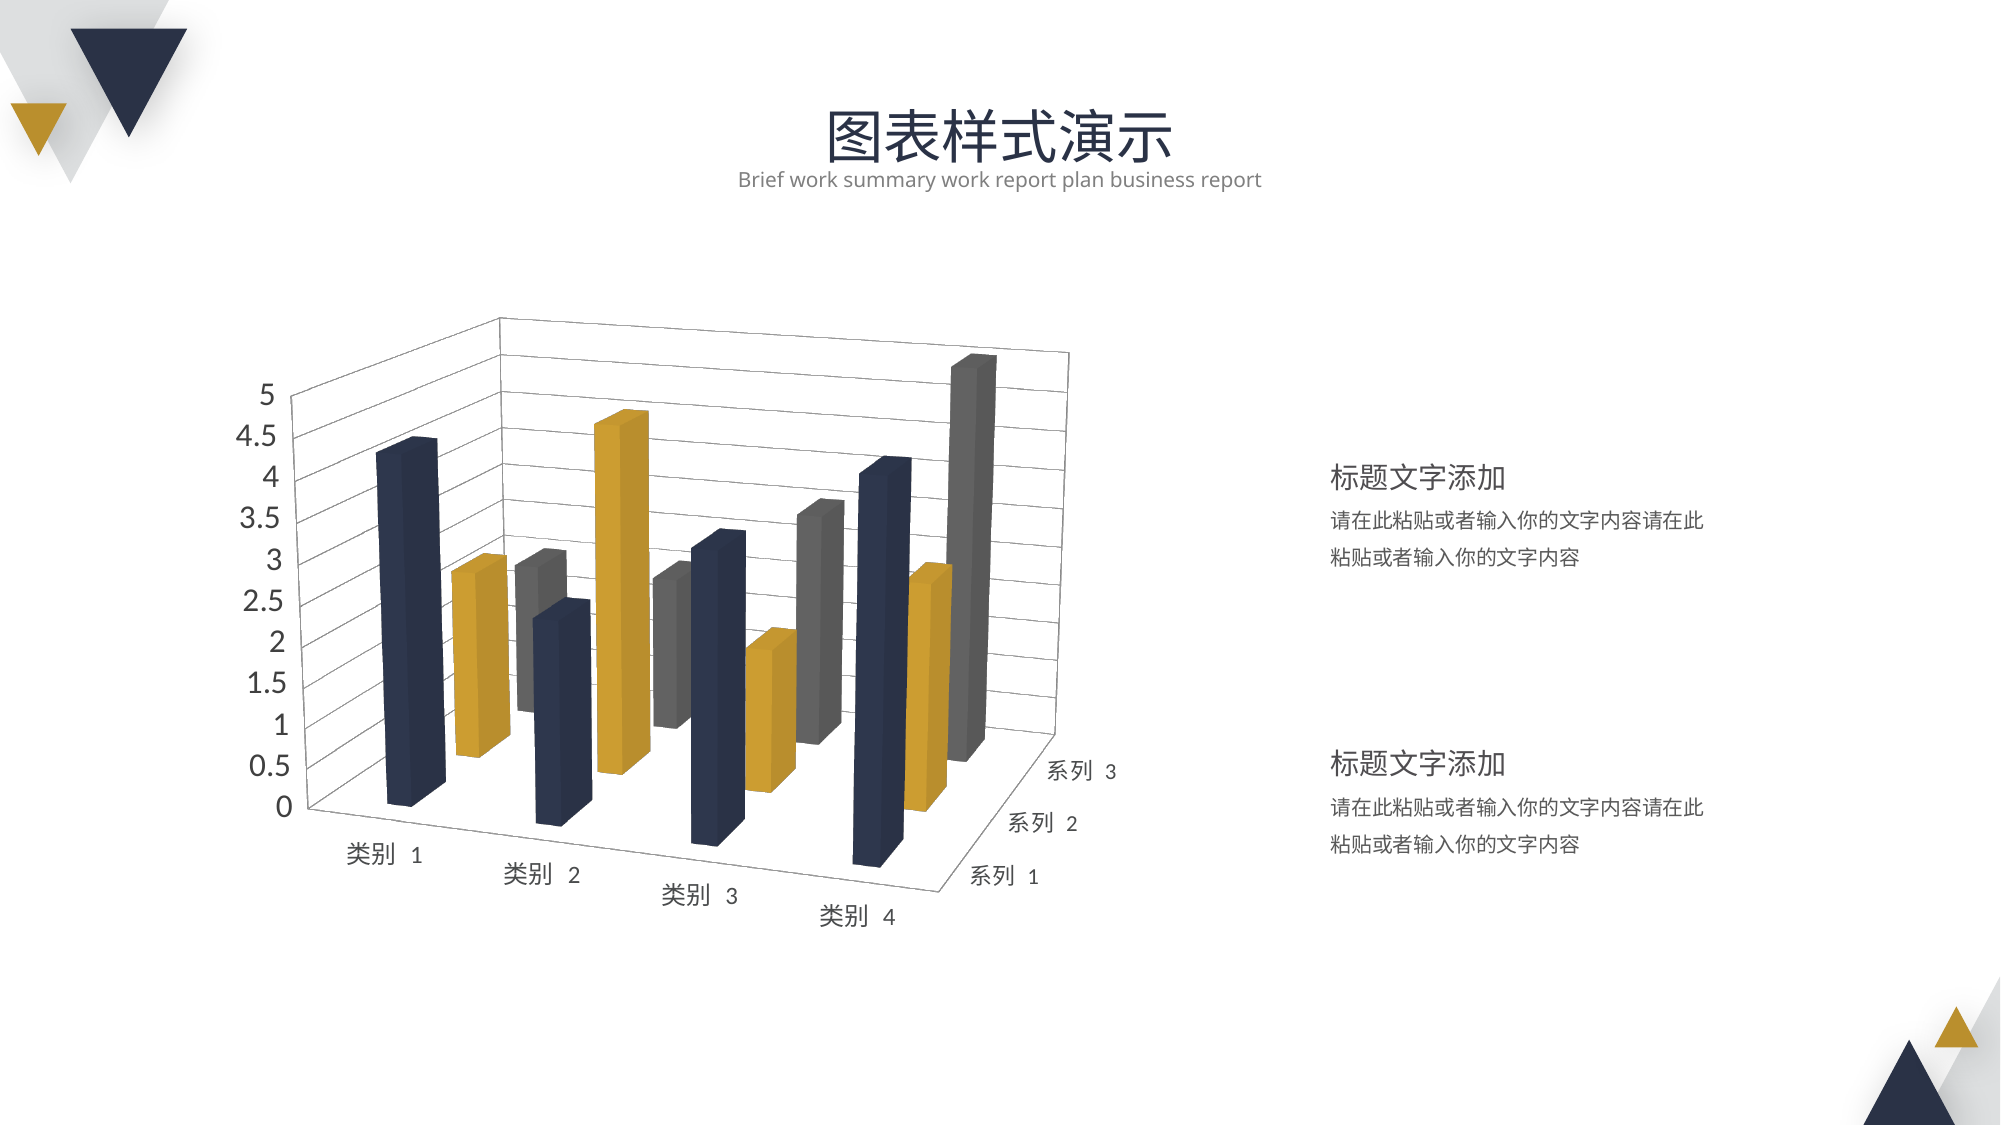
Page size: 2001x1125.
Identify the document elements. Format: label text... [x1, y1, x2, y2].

text_box 标题文字添加 [1315, 434, 1646, 487]
text_box 请在此粘贴或者输入你的文字内容请在此粘贴或者输入你的文字内容 [1315, 774, 1730, 867]
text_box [609, 79, 1391, 198]
text_box 请在此粘贴或者输入你的文字内容请在此粘贴或者输入你的文字内容 [1315, 487, 1730, 580]
text_box 标题文字添加 [1315, 720, 1646, 774]
chart [195, 304, 1158, 947]
